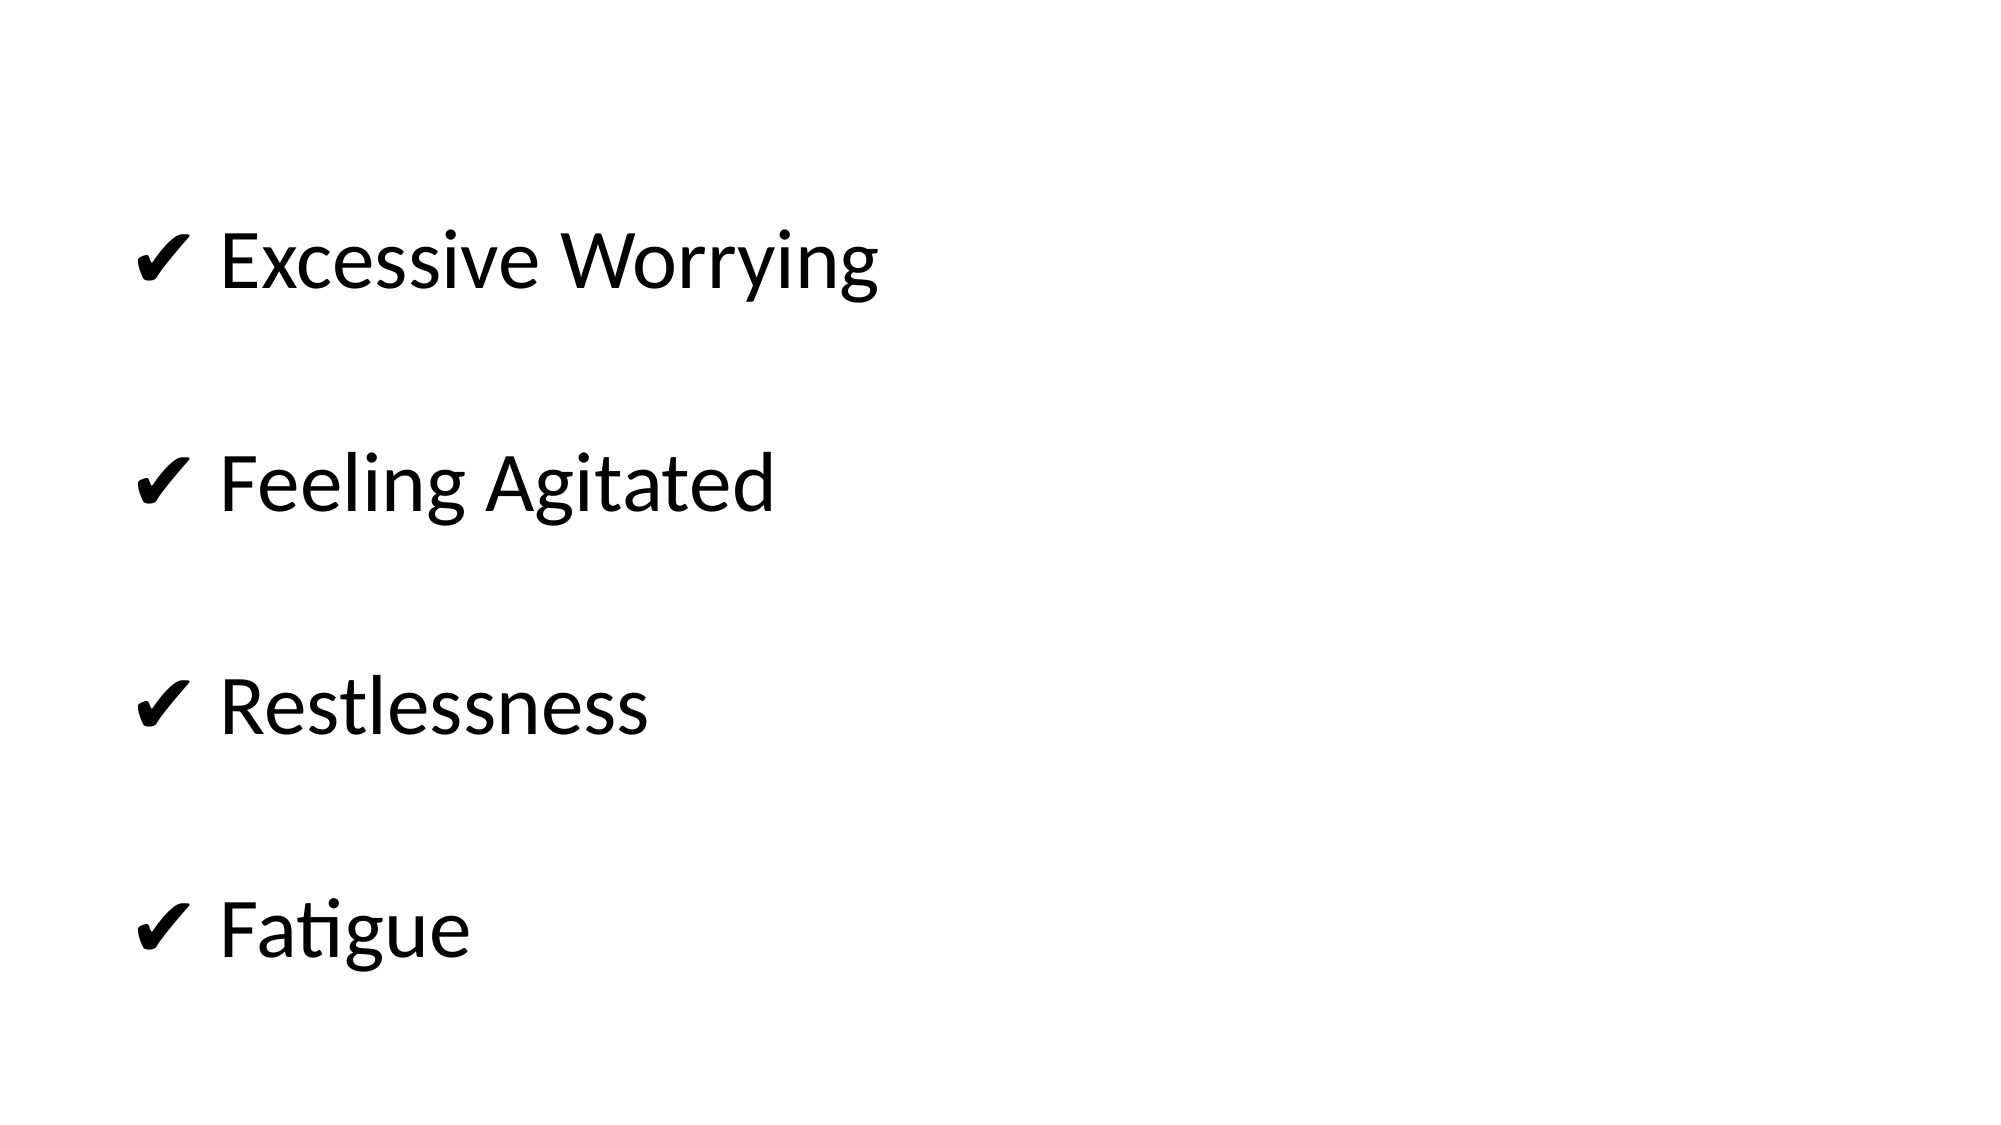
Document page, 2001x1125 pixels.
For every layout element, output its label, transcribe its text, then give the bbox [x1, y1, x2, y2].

list ✔ Excessive Worrying ✔ Feeling Agitated ✔ Restlessness ✔ Fatigue [114, 207, 1839, 985]
